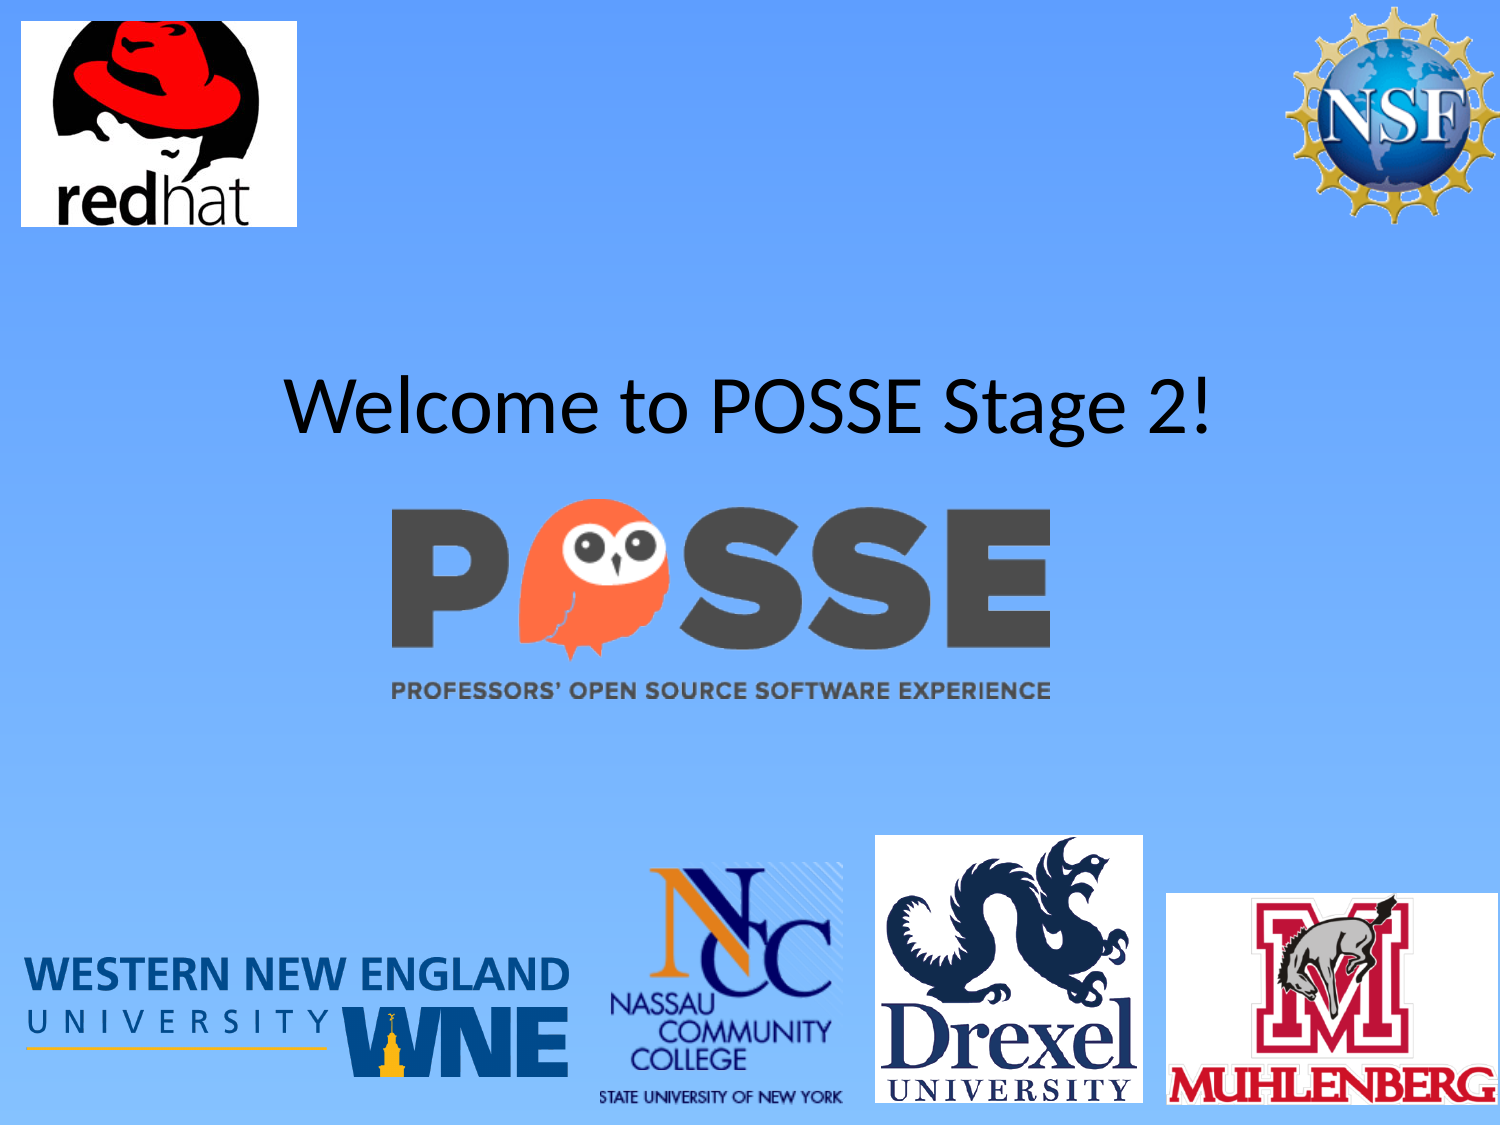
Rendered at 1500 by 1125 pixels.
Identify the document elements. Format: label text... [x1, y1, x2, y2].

picture [874, 835, 1143, 1104]
picture [24, 957, 570, 1078]
picture [392, 499, 1050, 699]
title Welcome to POSSE Stage 2! [112, 279, 1388, 521]
picture [1282, 3, 1500, 228]
picture [1166, 893, 1498, 1105]
picture [21, 20, 298, 227]
picture [599, 862, 843, 1105]
